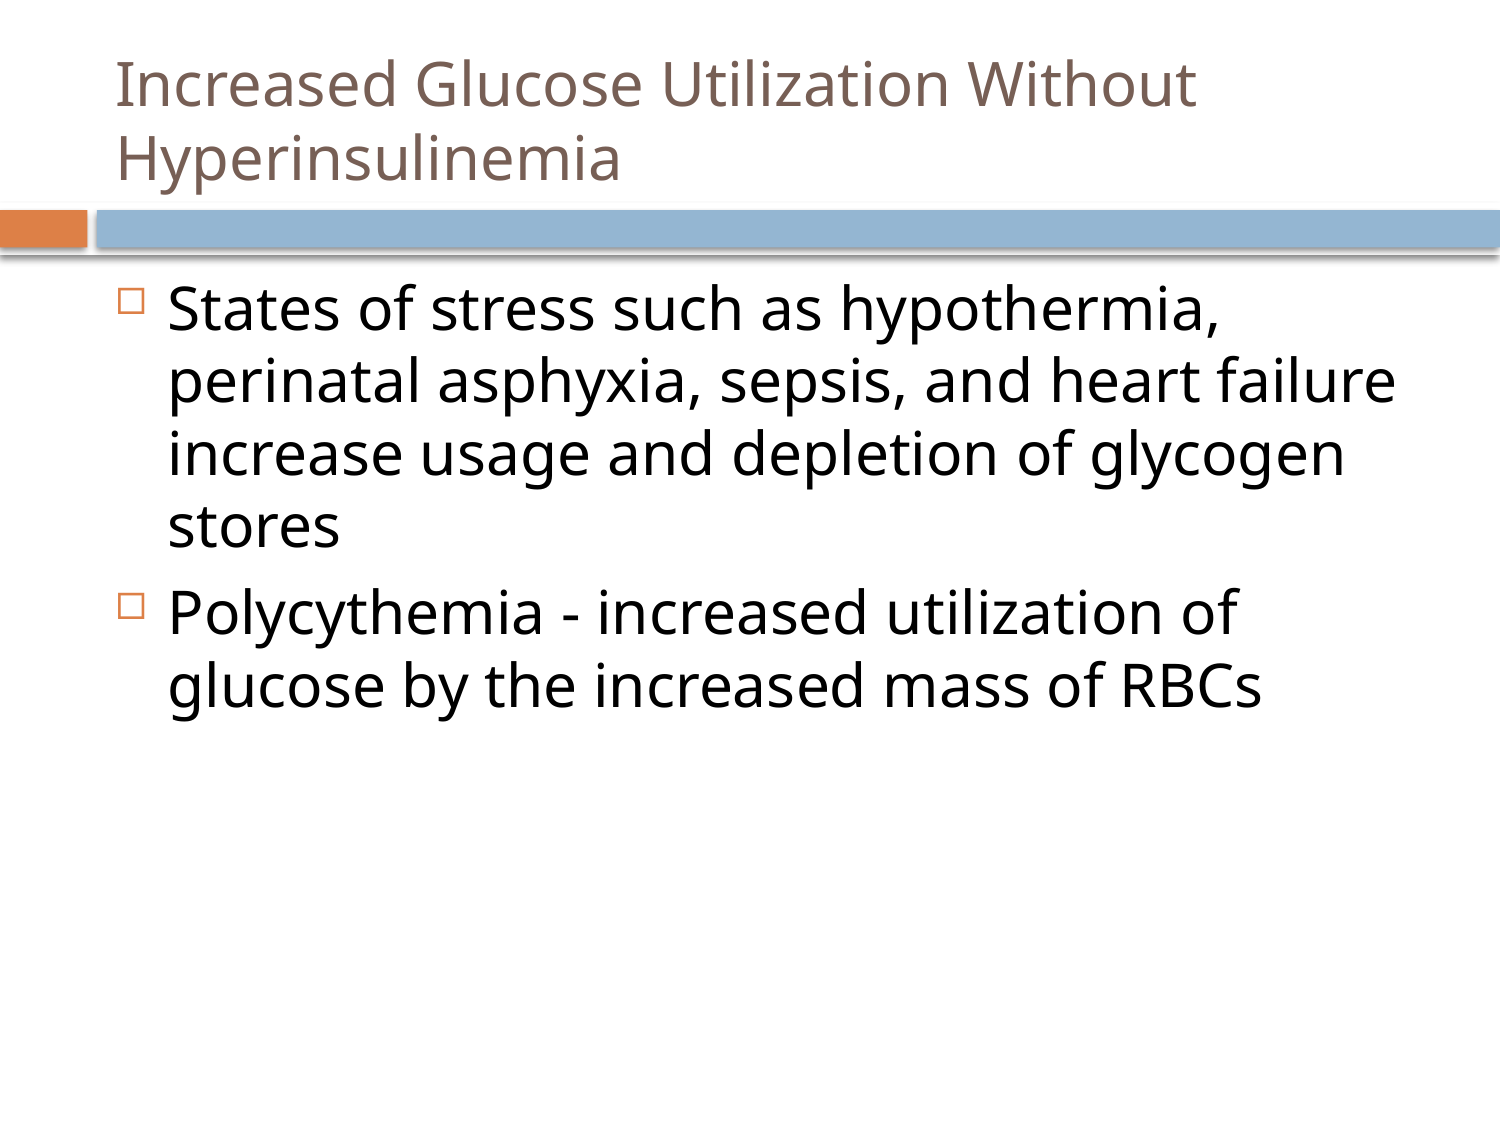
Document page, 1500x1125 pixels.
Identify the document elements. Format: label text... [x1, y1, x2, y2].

title Increased Glucose Utilization Without Hyperinsulinemia [100, 37, 1438, 200]
list States of stress such as hypothermia, perinatal asphyxia, sepsis, and heart failure increase usage and depletion of glycogen stores Polycythemia - increased utilization of glucose by the increased mass of RBCs [100, 262, 1438, 1000]
